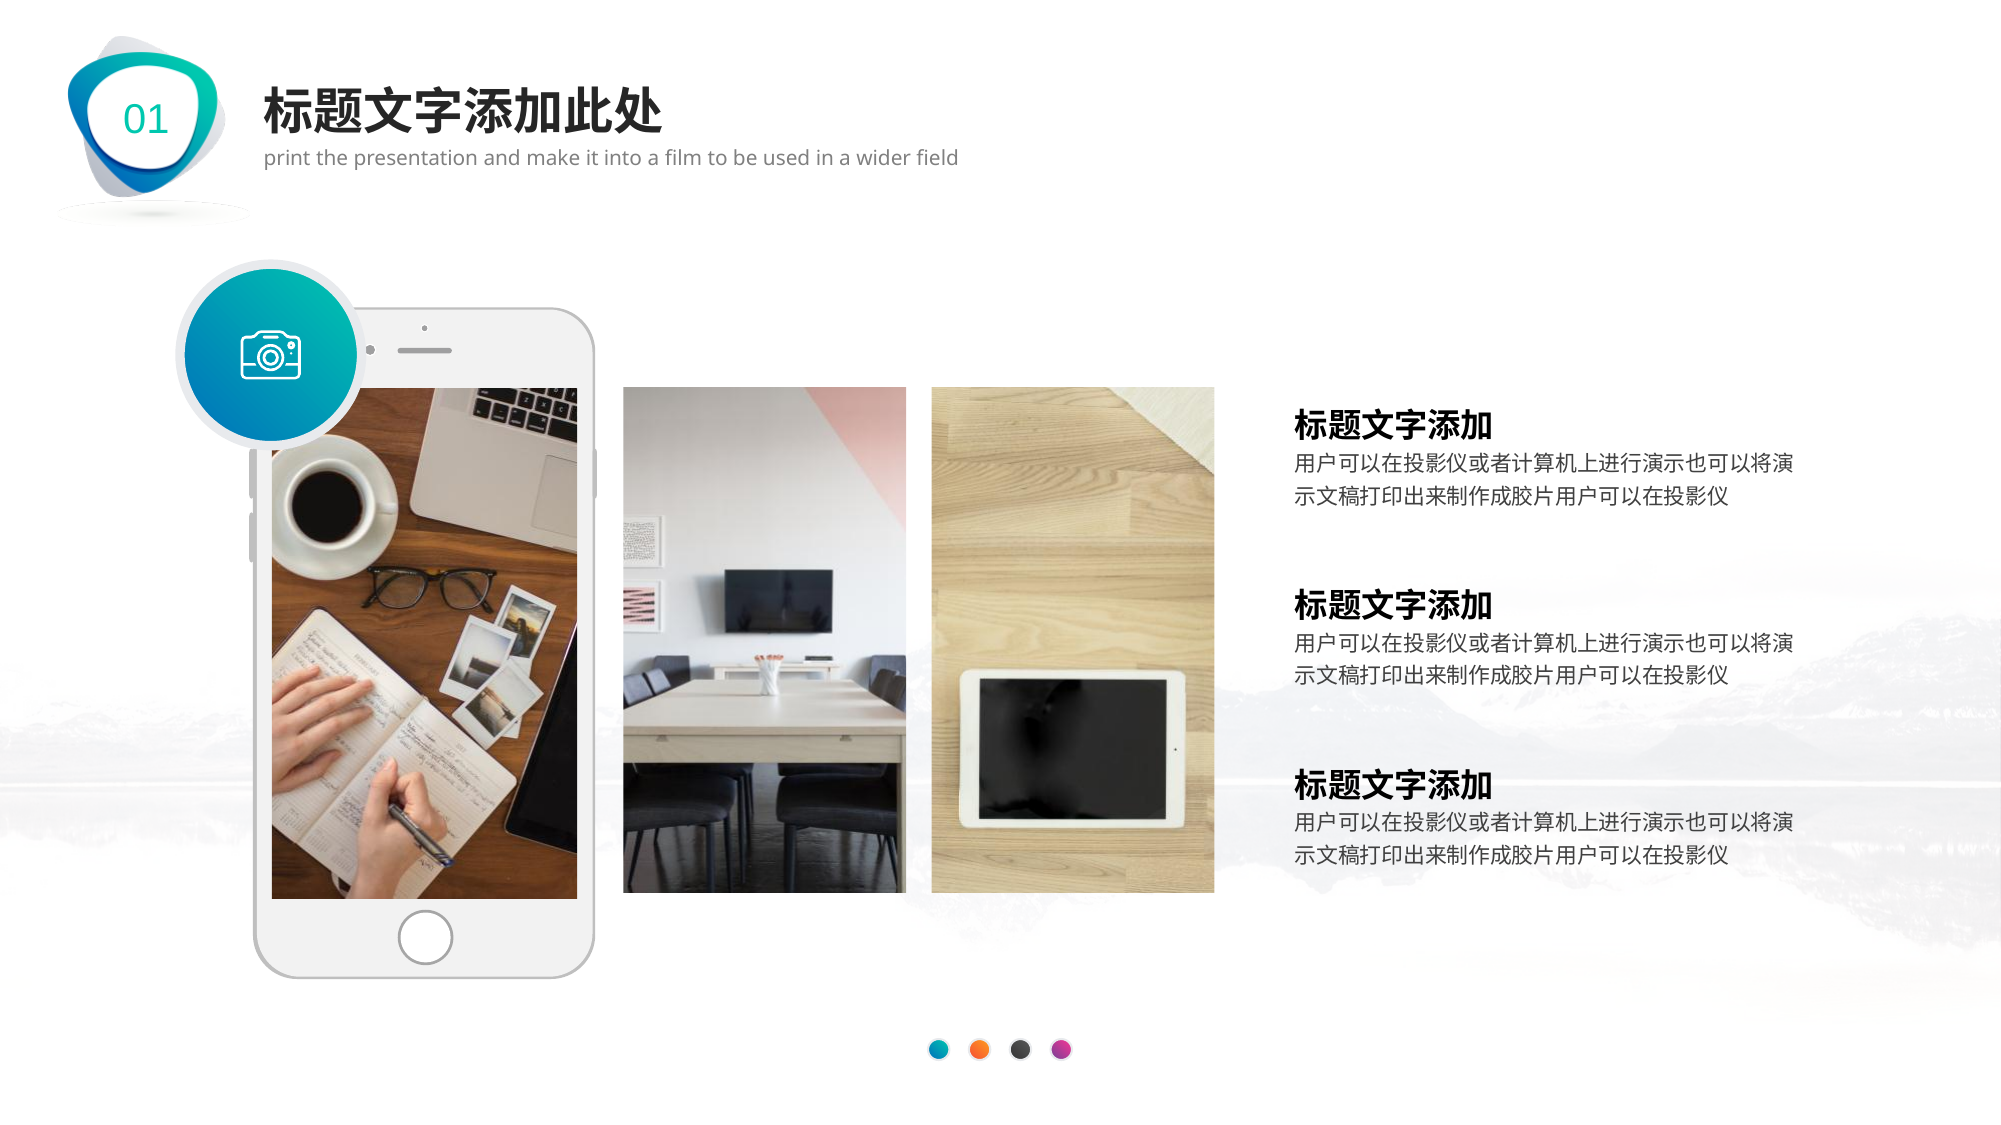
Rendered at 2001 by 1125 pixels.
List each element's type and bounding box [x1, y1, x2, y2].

text_box [1279, 748, 1824, 877]
picture [271, 388, 578, 899]
picture [931, 387, 1215, 893]
text_box [249, 449, 254, 499]
text_box [400, 912, 451, 963]
picture [623, 387, 907, 893]
text_box [592, 448, 597, 499]
text_box [256, 309, 593, 977]
text_box [366, 343, 377, 357]
text_box [1279, 389, 1824, 518]
text_box [397, 909, 454, 966]
text_box [366, 346, 374, 354]
text_box [1279, 568, 1824, 697]
text_box [249, 512, 254, 563]
text_box [179, 264, 362, 446]
text_box [927, 1038, 1073, 1061]
text_box [252, 450, 596, 980]
text_box [362, 307, 596, 449]
text_box [56, 36, 1051, 227]
text_box [397, 347, 452, 354]
